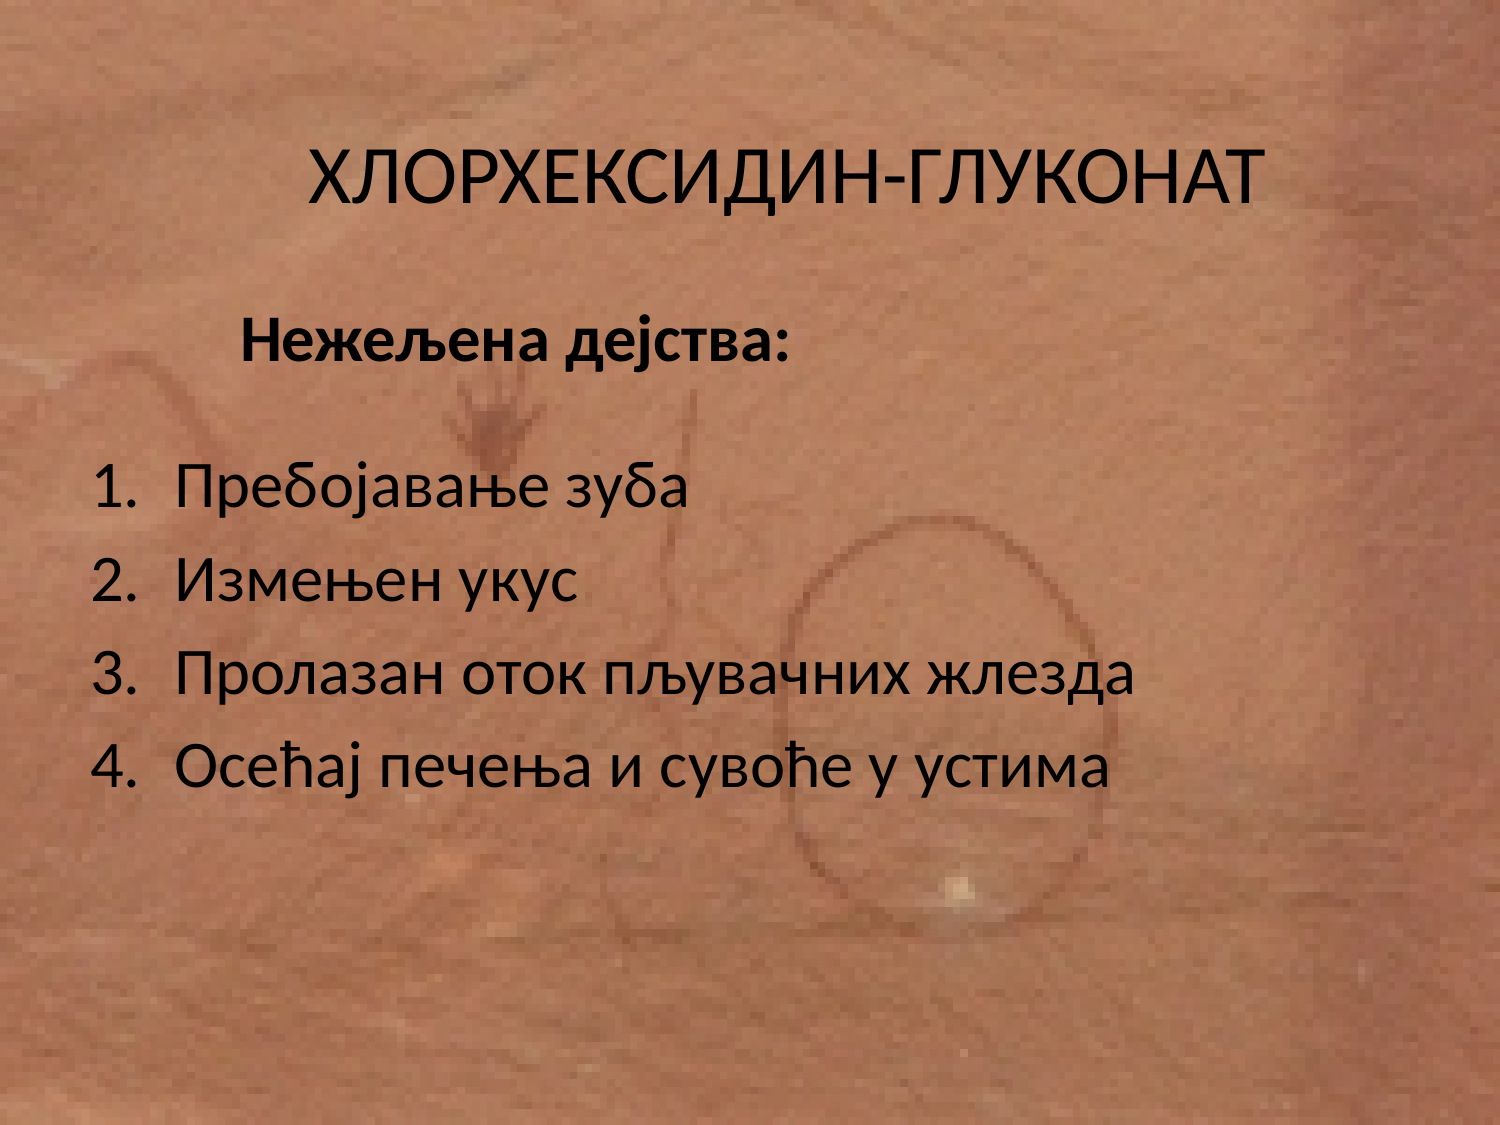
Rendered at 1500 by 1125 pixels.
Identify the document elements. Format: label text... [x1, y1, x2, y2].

picture [0, 0, 1500, 1125]
subtitle Нежељена дејства: Пребојавање зуба Измењен укус Пролазан оток пљувачних жлезда Осећај печења и сувоће у устима [75, 287, 1463, 1025]
title ХЛОРХЕКСИДИН-ГЛУКОНАТ [150, 50, 1425, 287]
